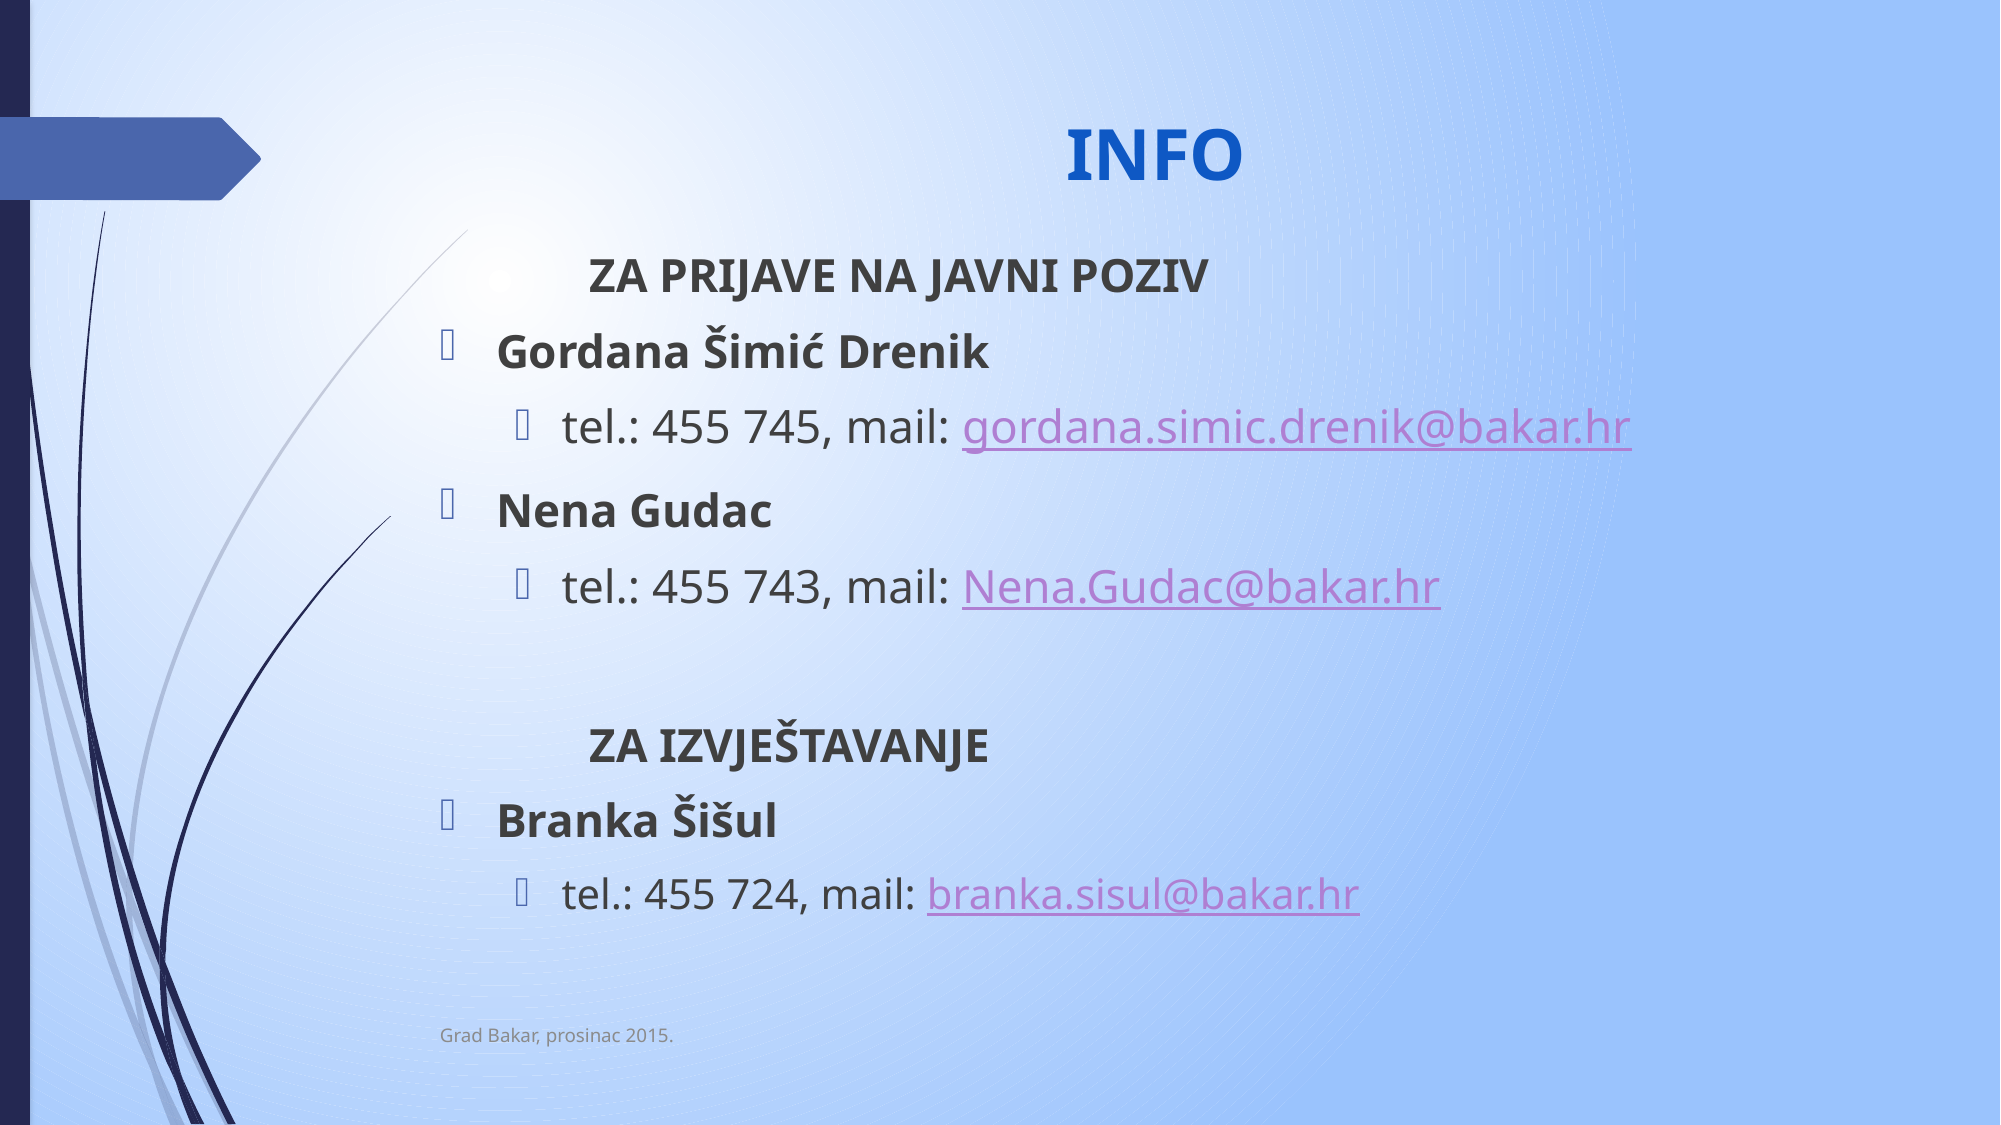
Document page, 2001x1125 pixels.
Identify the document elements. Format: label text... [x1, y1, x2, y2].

list ZA PRIJAVE NA JAVNI POZIV Gordana Šimić Drenik tel.: 455 745, mail: gordana.simic.drenik@bakar.hr Nena Gudac tel.: 455 743, mail: Nena.Gudac@bakar.hr ZA IZVJEŠTAVANJE Branka Šišul tel.: 455 724, mail: branka.sisul@bakar.hr [424, 239, 1888, 970]
footer Grad Bakar, prosinac 2015. [424, 1006, 1675, 1067]
title INFO [425, 102, 1888, 239]
